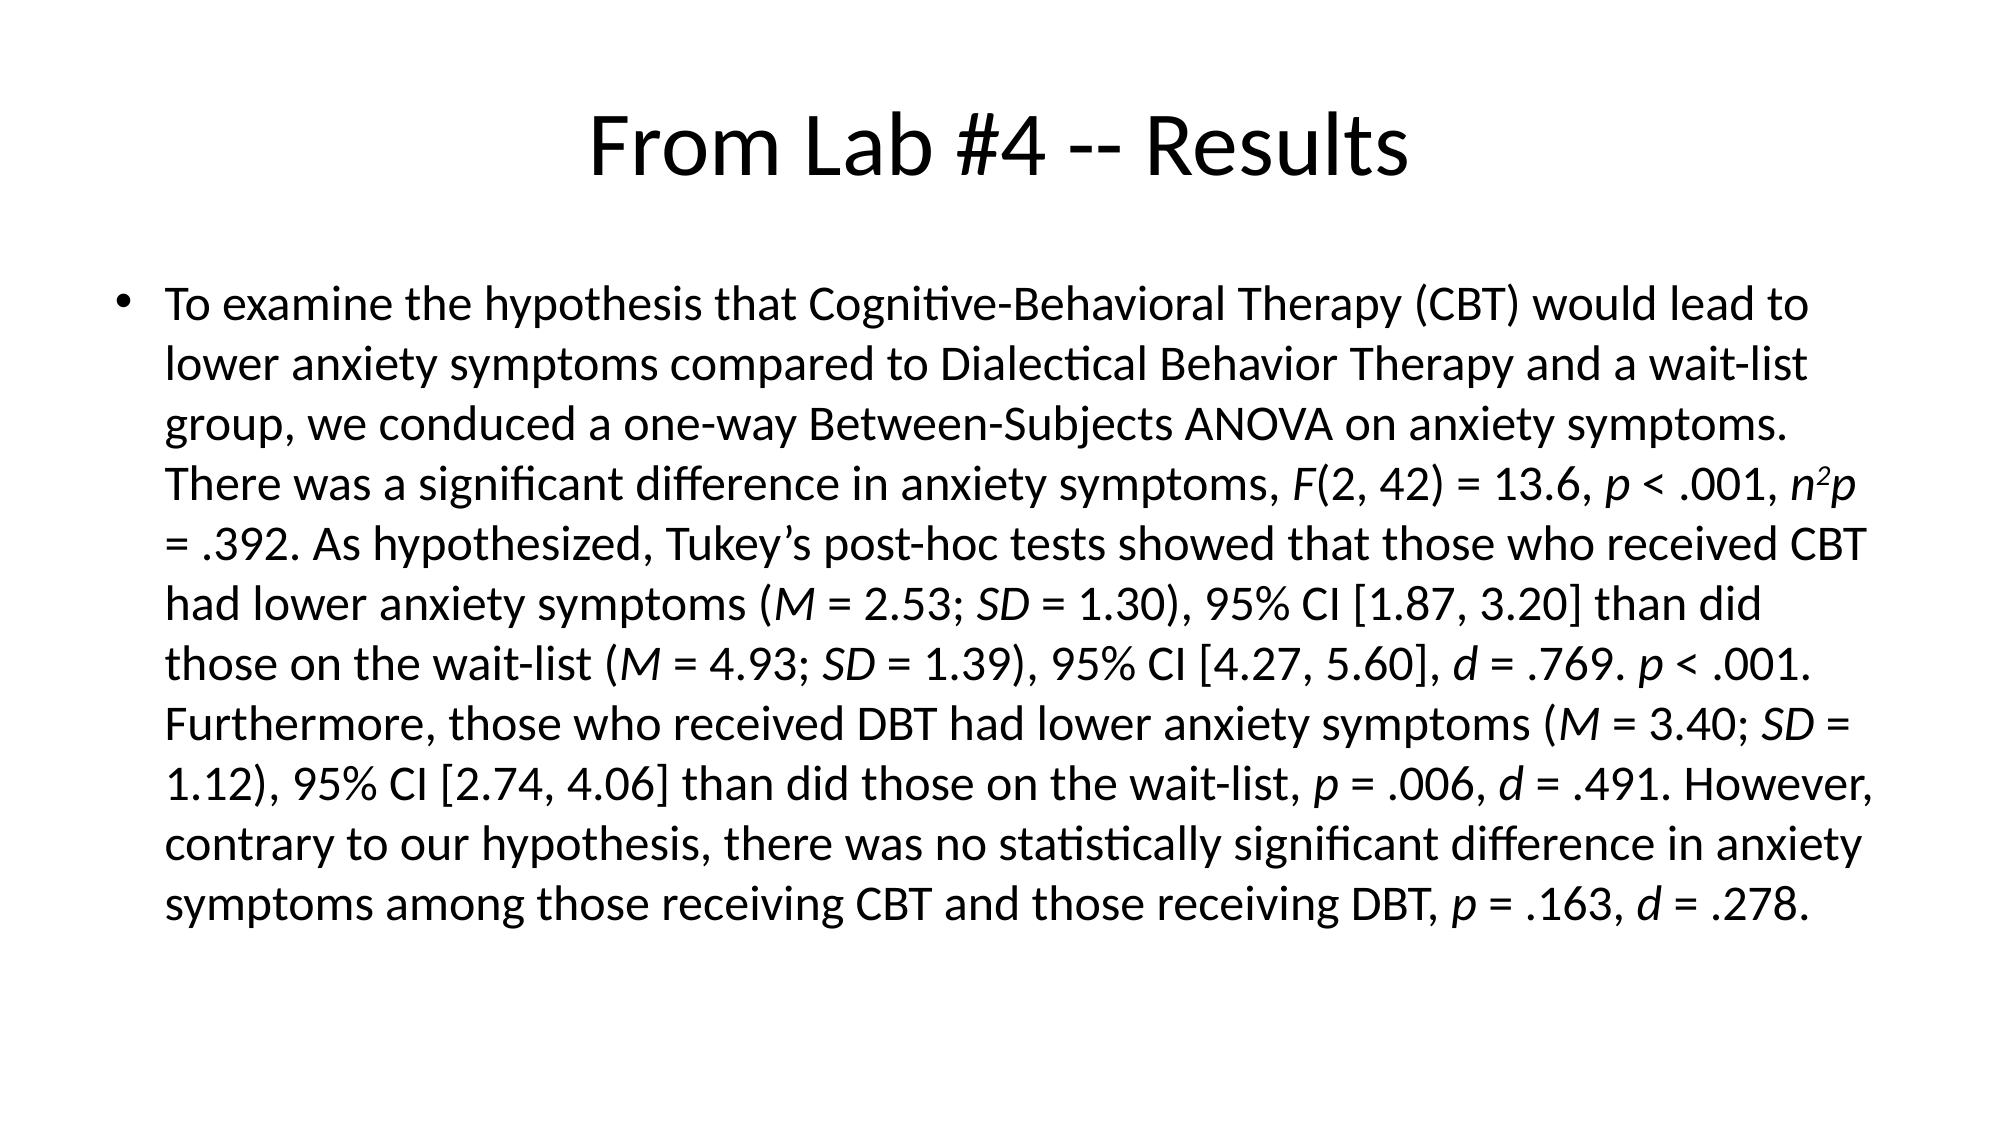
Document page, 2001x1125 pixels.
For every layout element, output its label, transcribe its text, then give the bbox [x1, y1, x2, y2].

list To examine the hypothesis that Cognitive-Behavioral Therapy (CBT) would lead to lower anxiety symptoms compared to Dialectical Behavior Therapy and a wait-list group, we conduced a one-way Between-Subjects ANOVA on anxiety symptoms. There was a significant difference in anxiety symptoms, F(2, 42) = 13.6, p < .001, n2p = .392. As hypothesized, Tukey’s post-hoc tests showed that those who received CBT had lower anxiety symptoms (M = 2.53; SD = 1.30), 95% CI [1.87, 3.20] than did those on the wait-list (M = 4.93; SD = 1.39), 95% CI [4.27, 5.60], d = .769. p < .001. Furthermore, those who received DBT had lower anxiety symptoms (M = 3.40; SD = 1.12), 95% CI [2.74, 4.06] than did those on the wait-list, p = .006, d = .491. However, contrary to our hypothesis, there was no statistically significant difference in anxiety symptoms among those receiving CBT and those receiving DBT, p = .163, d = .278. [99, 262, 1900, 1005]
title From Lab #4 -- Results [99, 45, 1900, 233]
